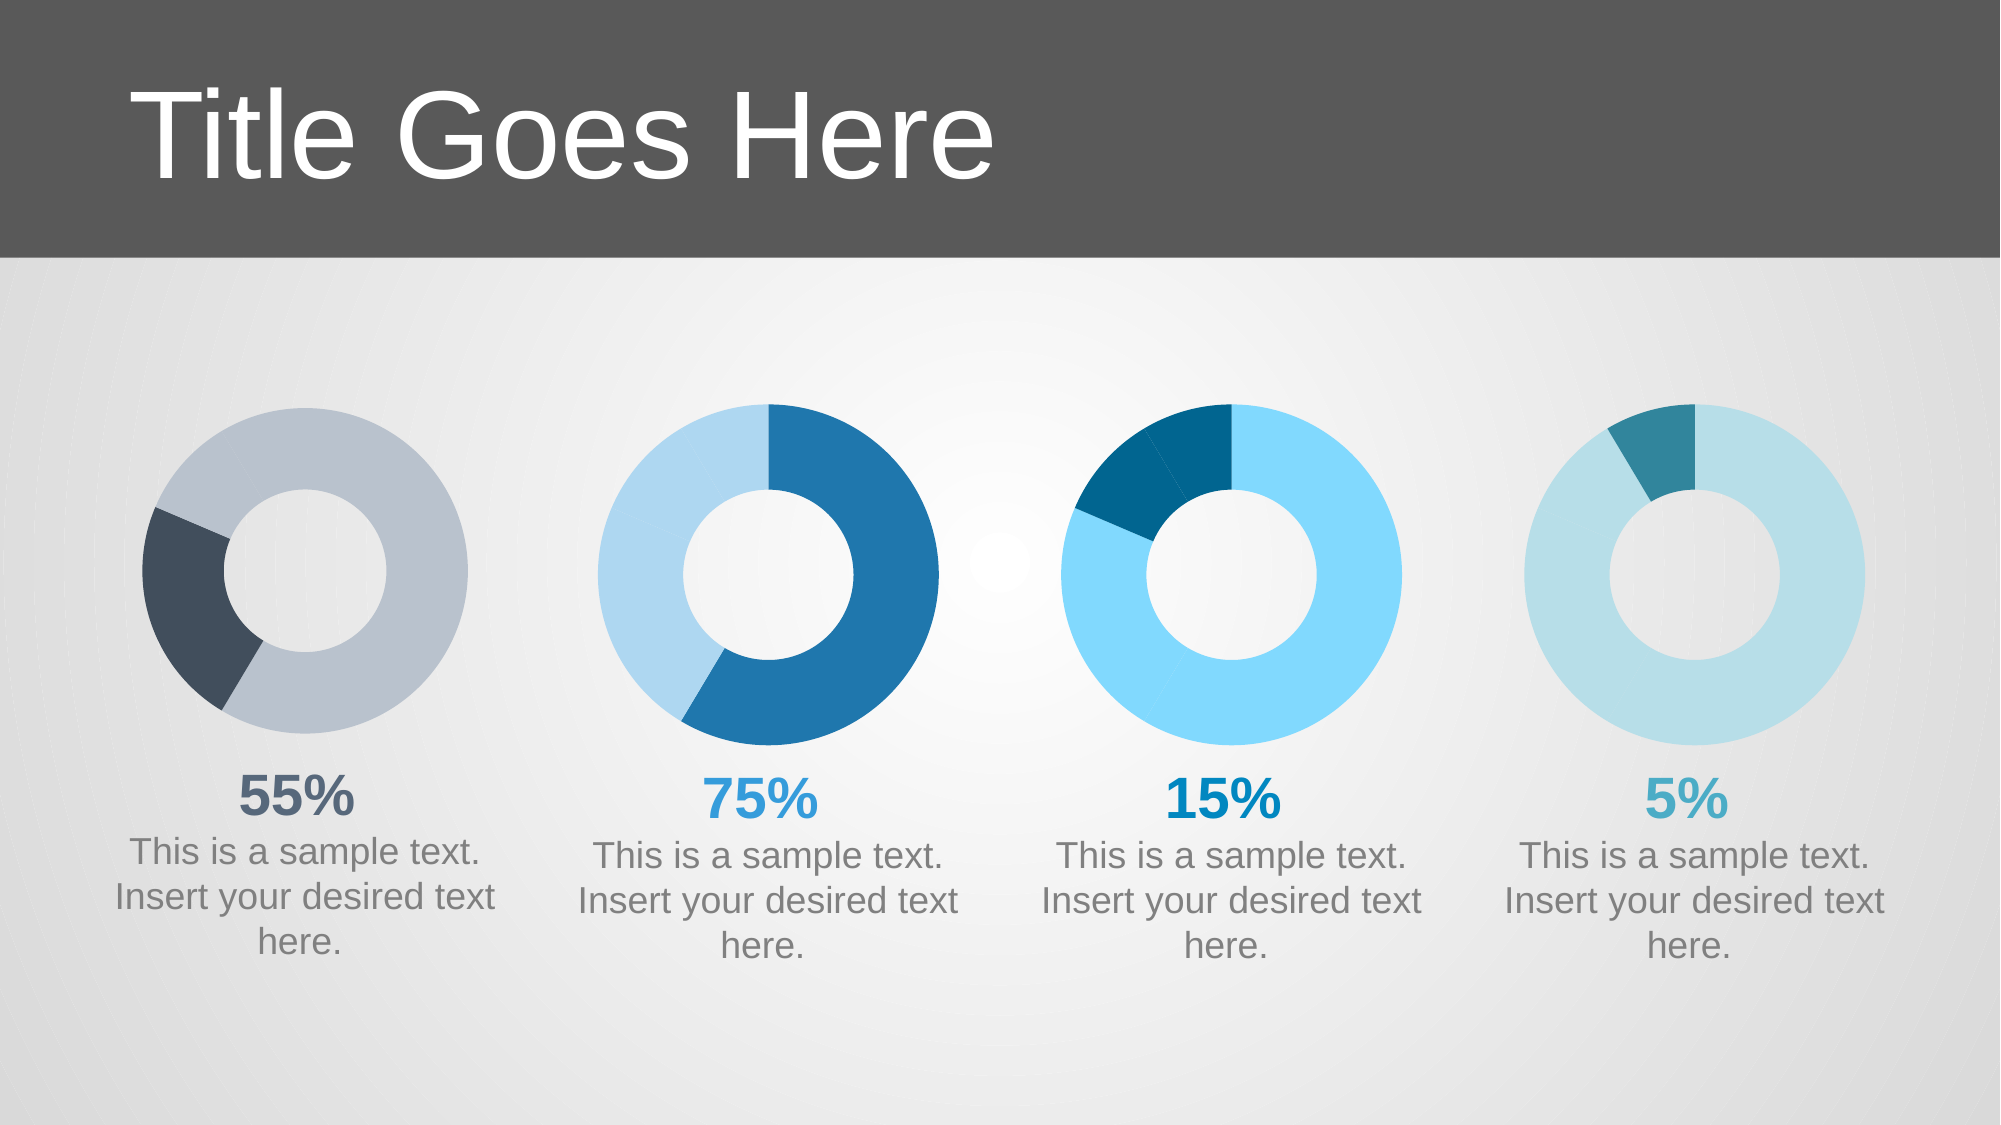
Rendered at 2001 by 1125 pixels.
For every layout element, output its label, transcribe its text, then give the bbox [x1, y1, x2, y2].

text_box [1468, 397, 1922, 976]
text_box Title Goes Here [112, 63, 1887, 195]
text_box [0, 0, 2000, 259]
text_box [541, 397, 995, 976]
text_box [78, 401, 532, 972]
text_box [1005, 397, 1458, 976]
